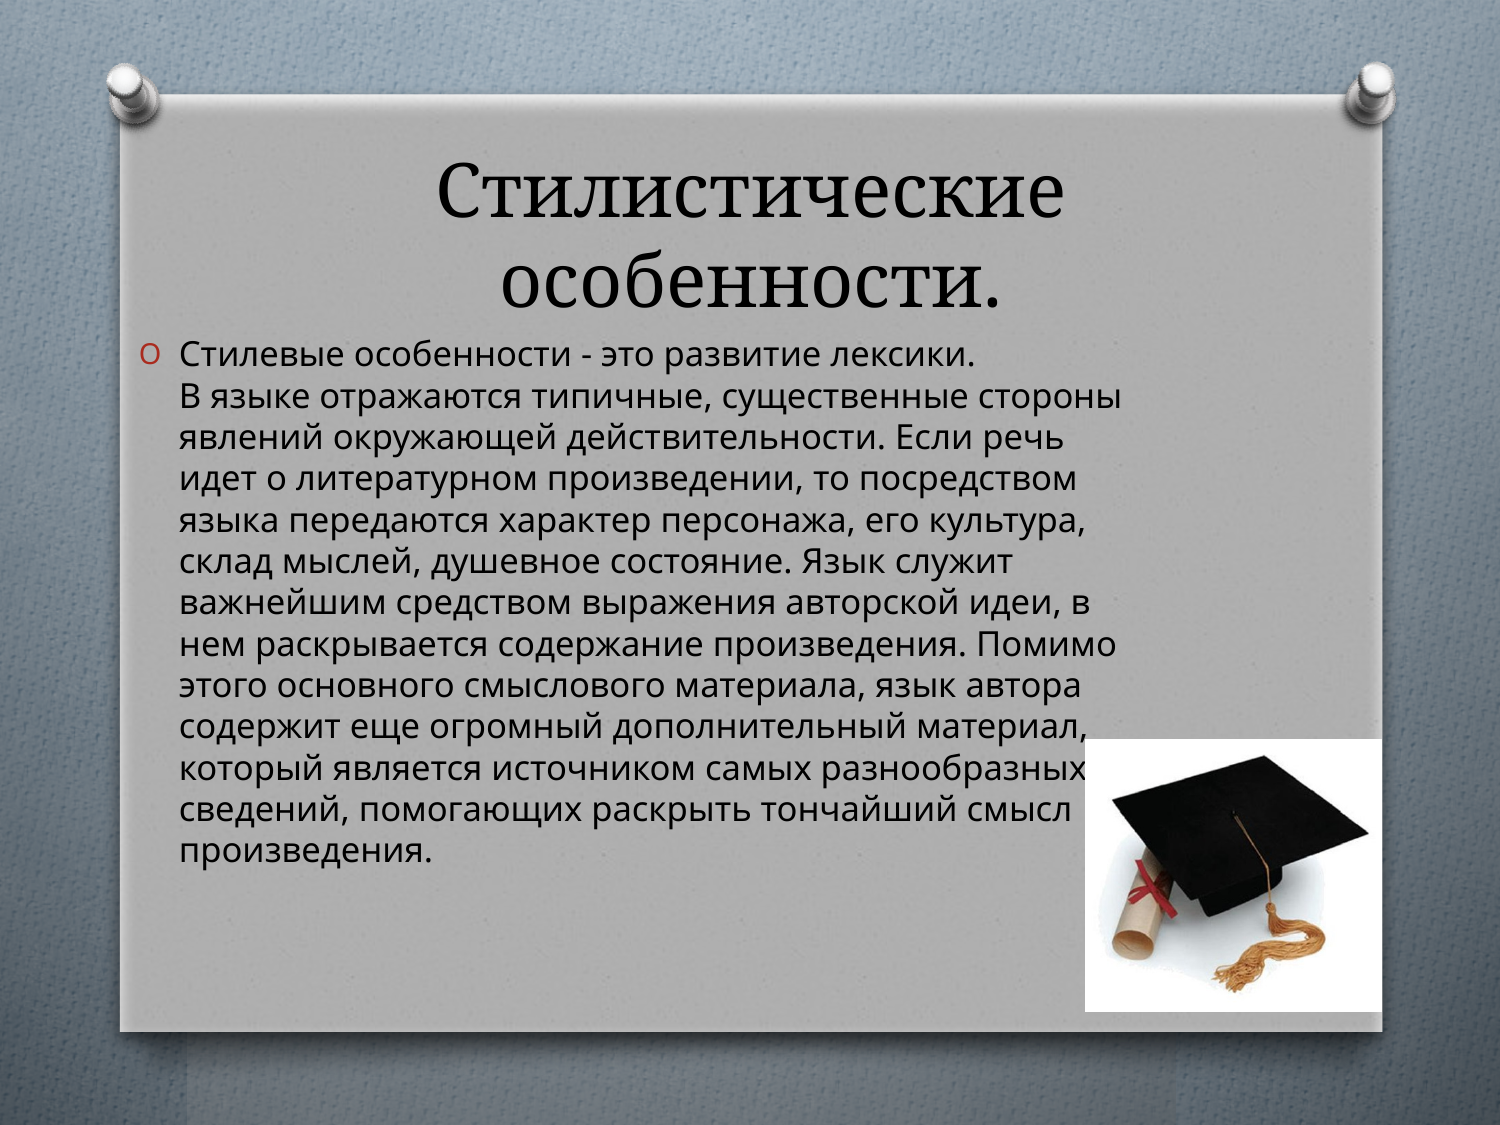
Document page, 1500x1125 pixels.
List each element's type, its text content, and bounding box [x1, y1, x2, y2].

picture [75, 29, 198, 153]
picture [1085, 739, 1382, 1012]
picture [1317, 35, 1439, 156]
title Стилистические особенности. [179, 134, 1323, 332]
list Стилевые особенности - это развитие лексики. В языке отражаются типичные, существенные стороны явлений окружающей действительности. Если речь идет о литературном произведении, то посредством языка передаются характер персонажа, его культура, склад мыслей, душевное состояние. Язык служит важнейшим средством выражения авторской идеи, в нем раскрывается содержание произведения. Помимо этого основного смыслового материала, язык автора содержит еще огромный дополнительный материал, который является источником самых разнообразных сведений, помогающих раскрыть тончайший смысл произведения. [123, 324, 1141, 916]
